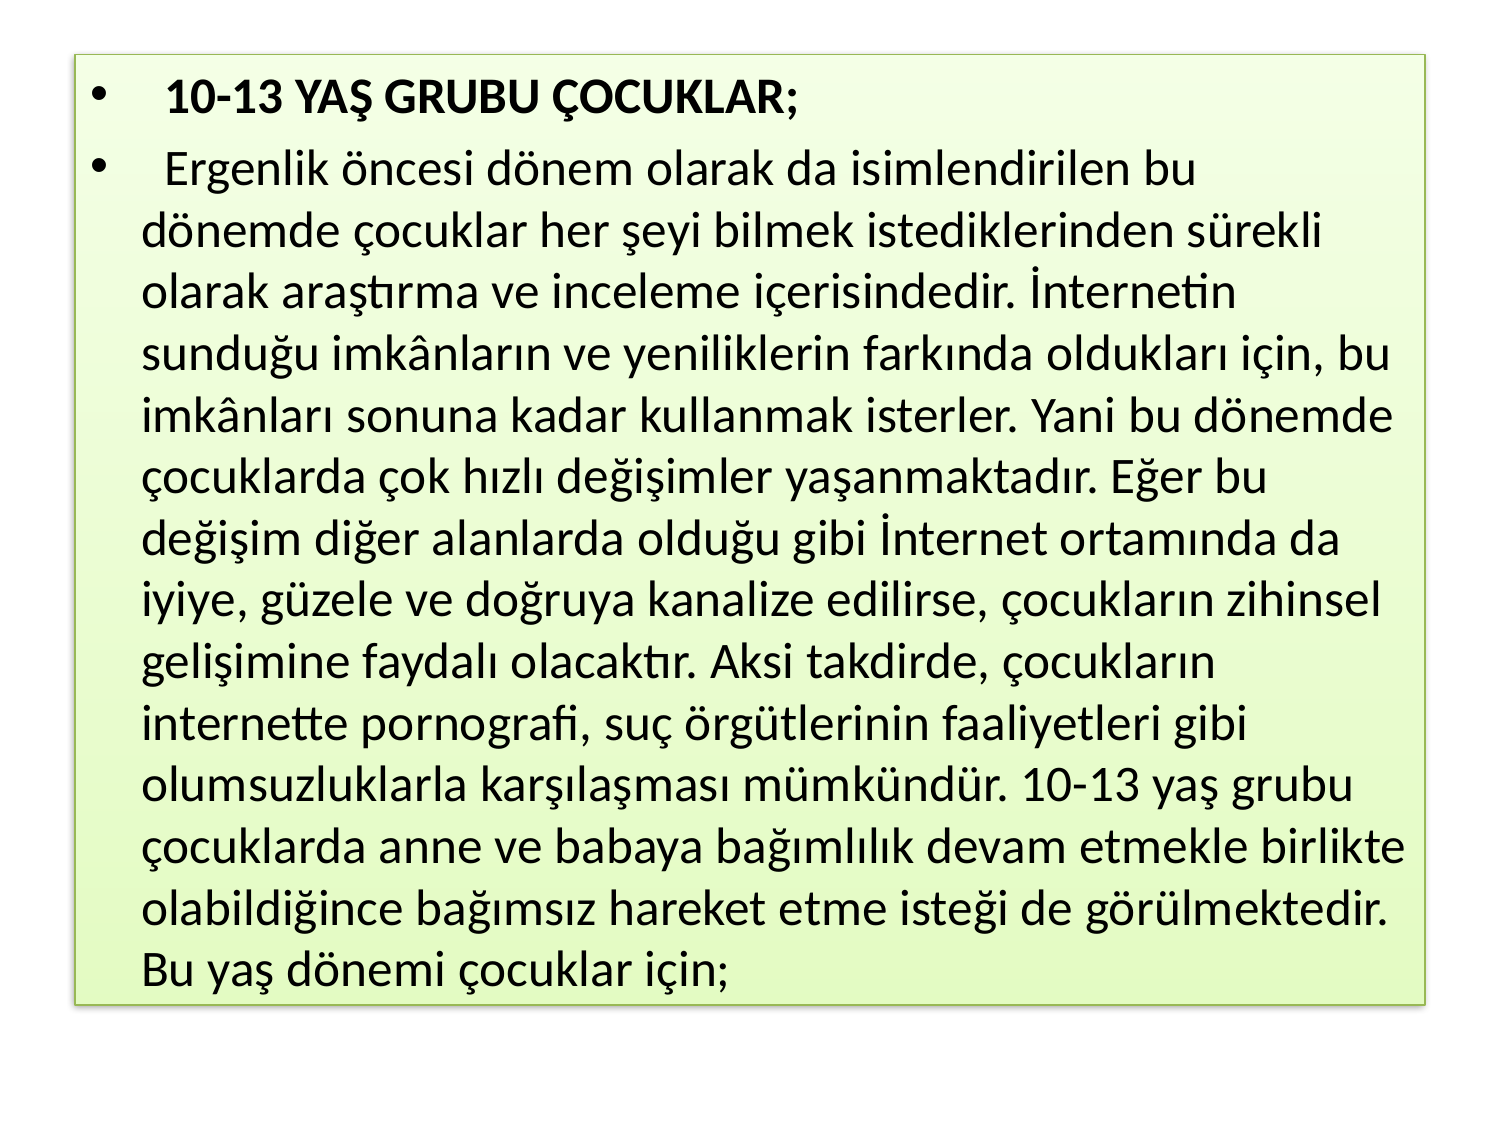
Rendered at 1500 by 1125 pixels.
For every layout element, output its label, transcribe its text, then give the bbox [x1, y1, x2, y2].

list 10-13 YAŞ GRUBU ÇOCUKLAR; Ergenlik öncesi dönem olarak da isimlendirilen bu dönemde çocuklar her şeyi bilmek istediklerinden sürekli olarak araştırma ve inceleme içerisindedir. İnternetin sunduğu imkânların ve yeniliklerin farkında oldukları için, bu imkânları sonuna kadar kullanmak isterler. Yani bu dönemde çocuklarda çok hızlı değişimler yaşanmaktadır. Eğer bu değişim diğer alanlarda olduğu gibi İnternet ortamında da iyiye, güzele ve doğruya kanalize edilirse, çocukların zihinsel gelişimine faydalı olacaktır. Aksi takdirde, çocukların internette pornografi, suç örgütlerinin faaliyetleri gibi olumsuzluklarla karşılaşması mümkündür. 10-13 yaş grubu çocuklarda anne ve babaya bağımlılık devam etmekle birlikte olabildiğince bağımsız hareket etme isteği de görülmektedir. Bu yaş dönemi çocuklar için; [74, 54, 1426, 1006]
